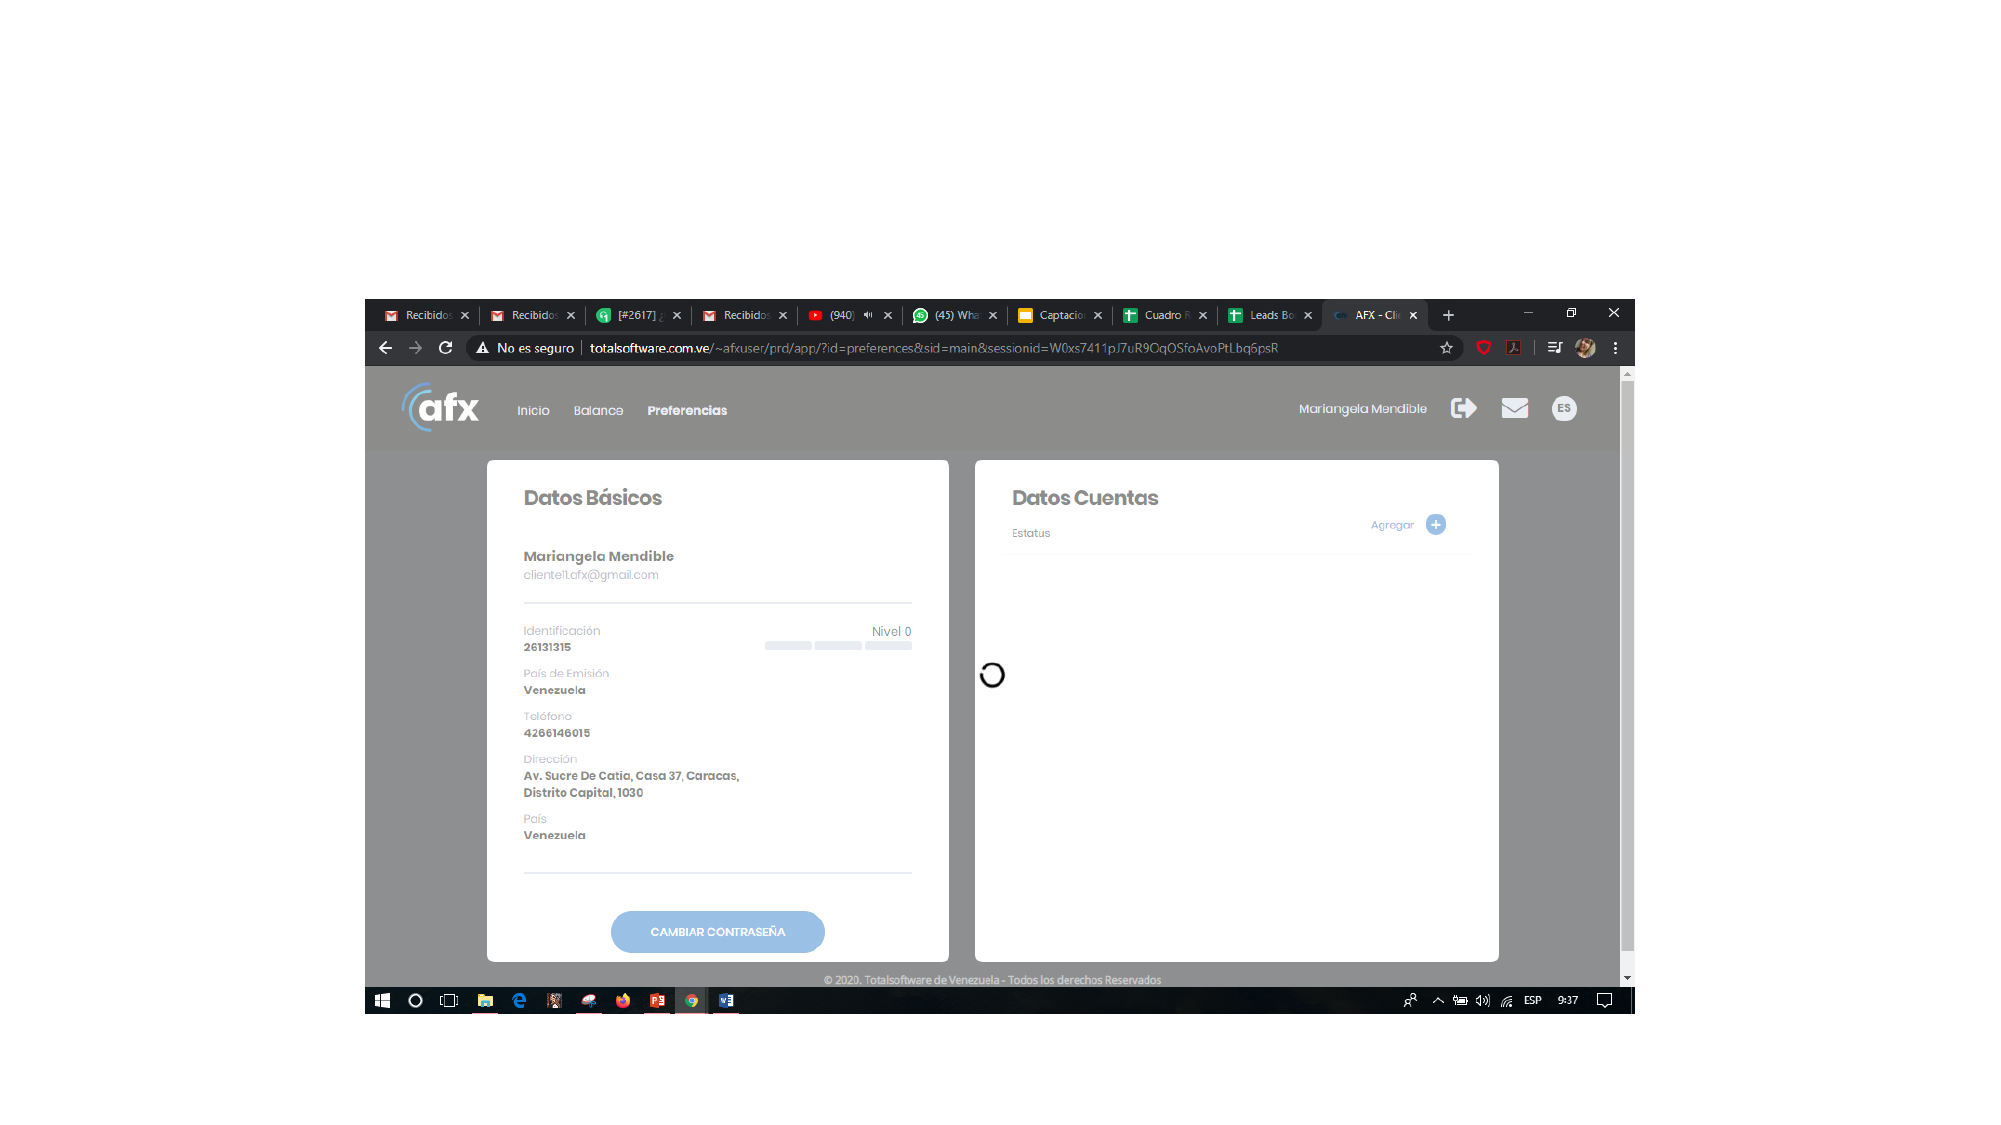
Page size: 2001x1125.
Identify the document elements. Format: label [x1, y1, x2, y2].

list [365, 299, 1635, 1014]
